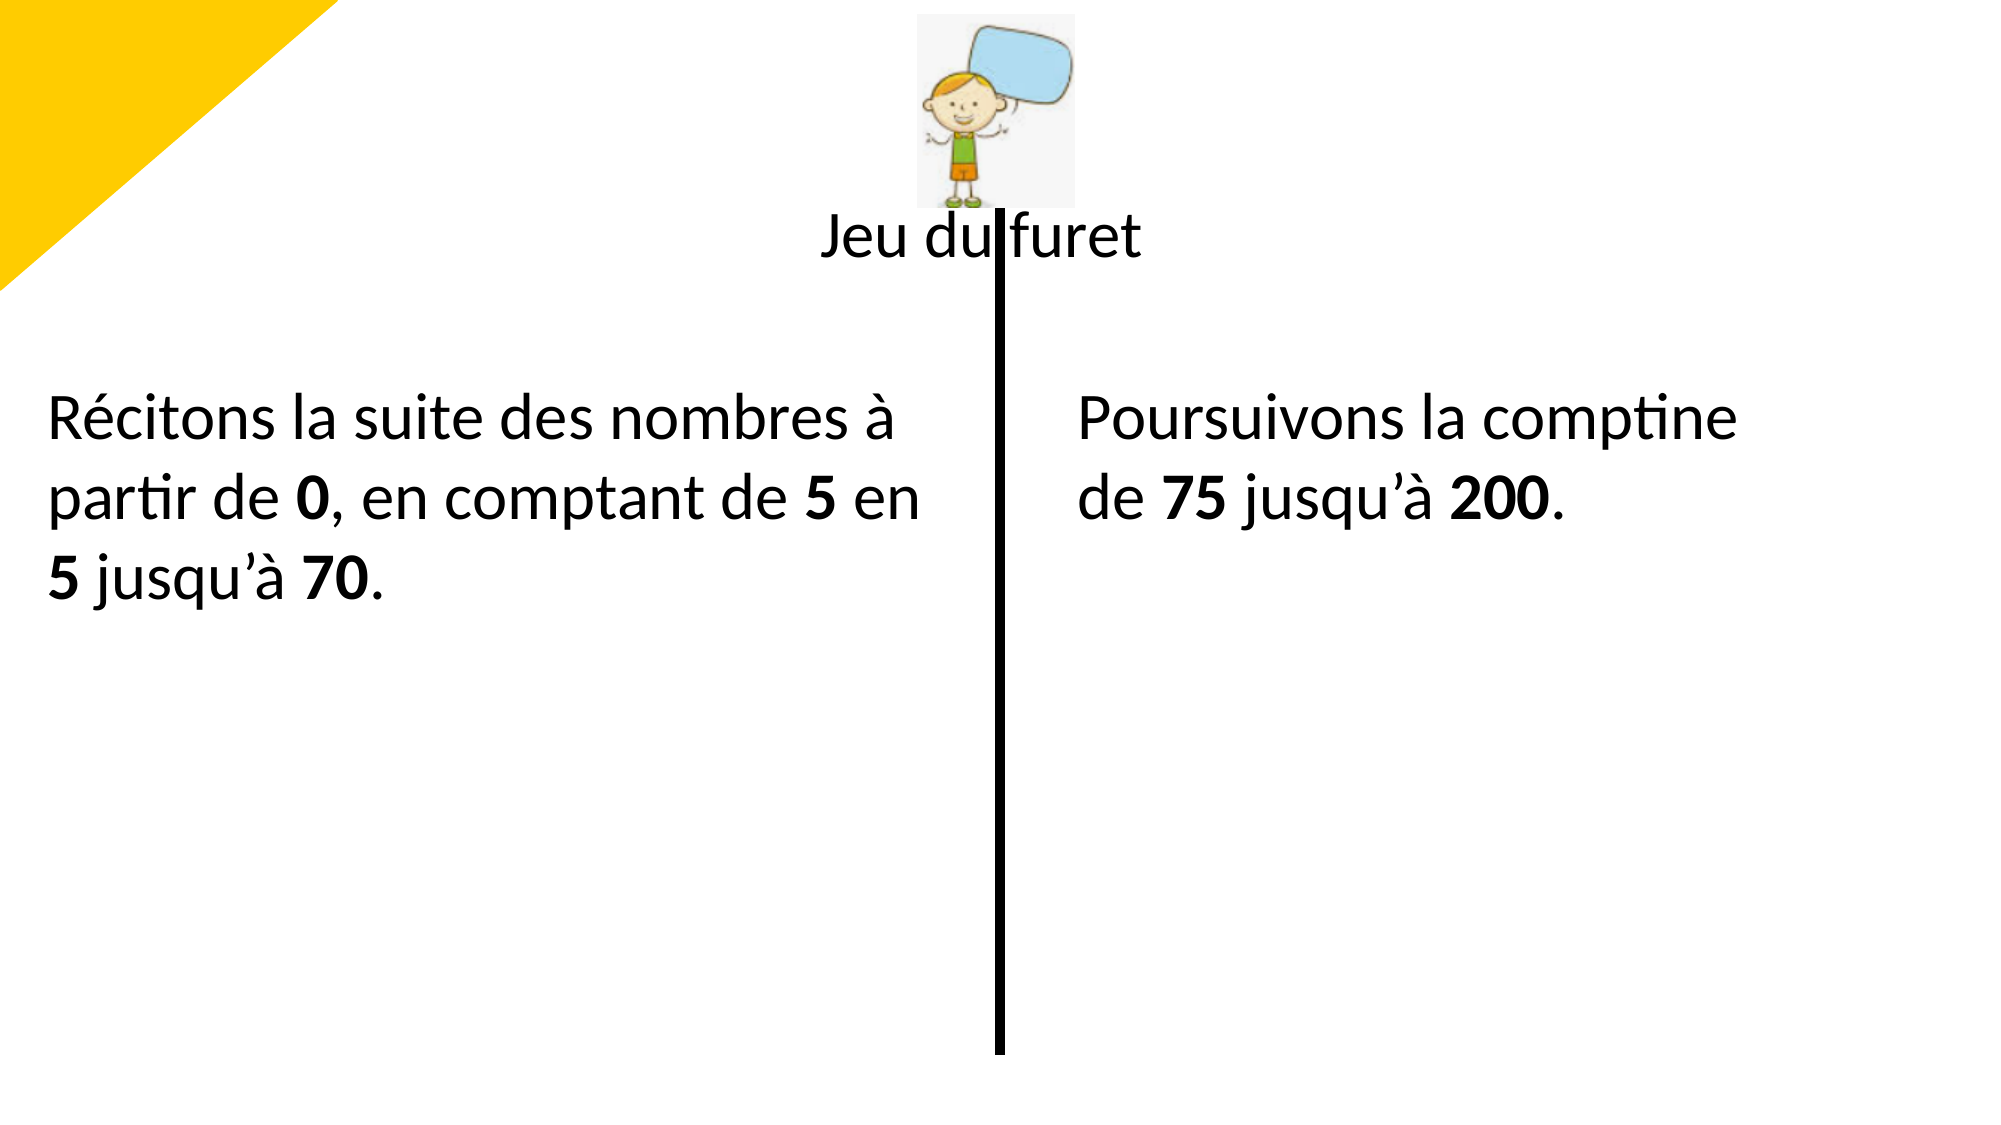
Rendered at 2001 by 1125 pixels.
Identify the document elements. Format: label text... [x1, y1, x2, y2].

text_box Récitons la suite des nombres à partir de 0, en comptant de 5 en 5 jusqu’à 70. [32, 365, 966, 621]
text_box Jeu du furet [805, 183, 999, 279]
text_box Poursuivons la comptine de 75 jusqu’à 200. [1062, 365, 1786, 541]
text_box Jeu du furet [1001, 183, 1158, 279]
picture [917, 14, 1075, 208]
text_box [0, 0, 337, 290]
